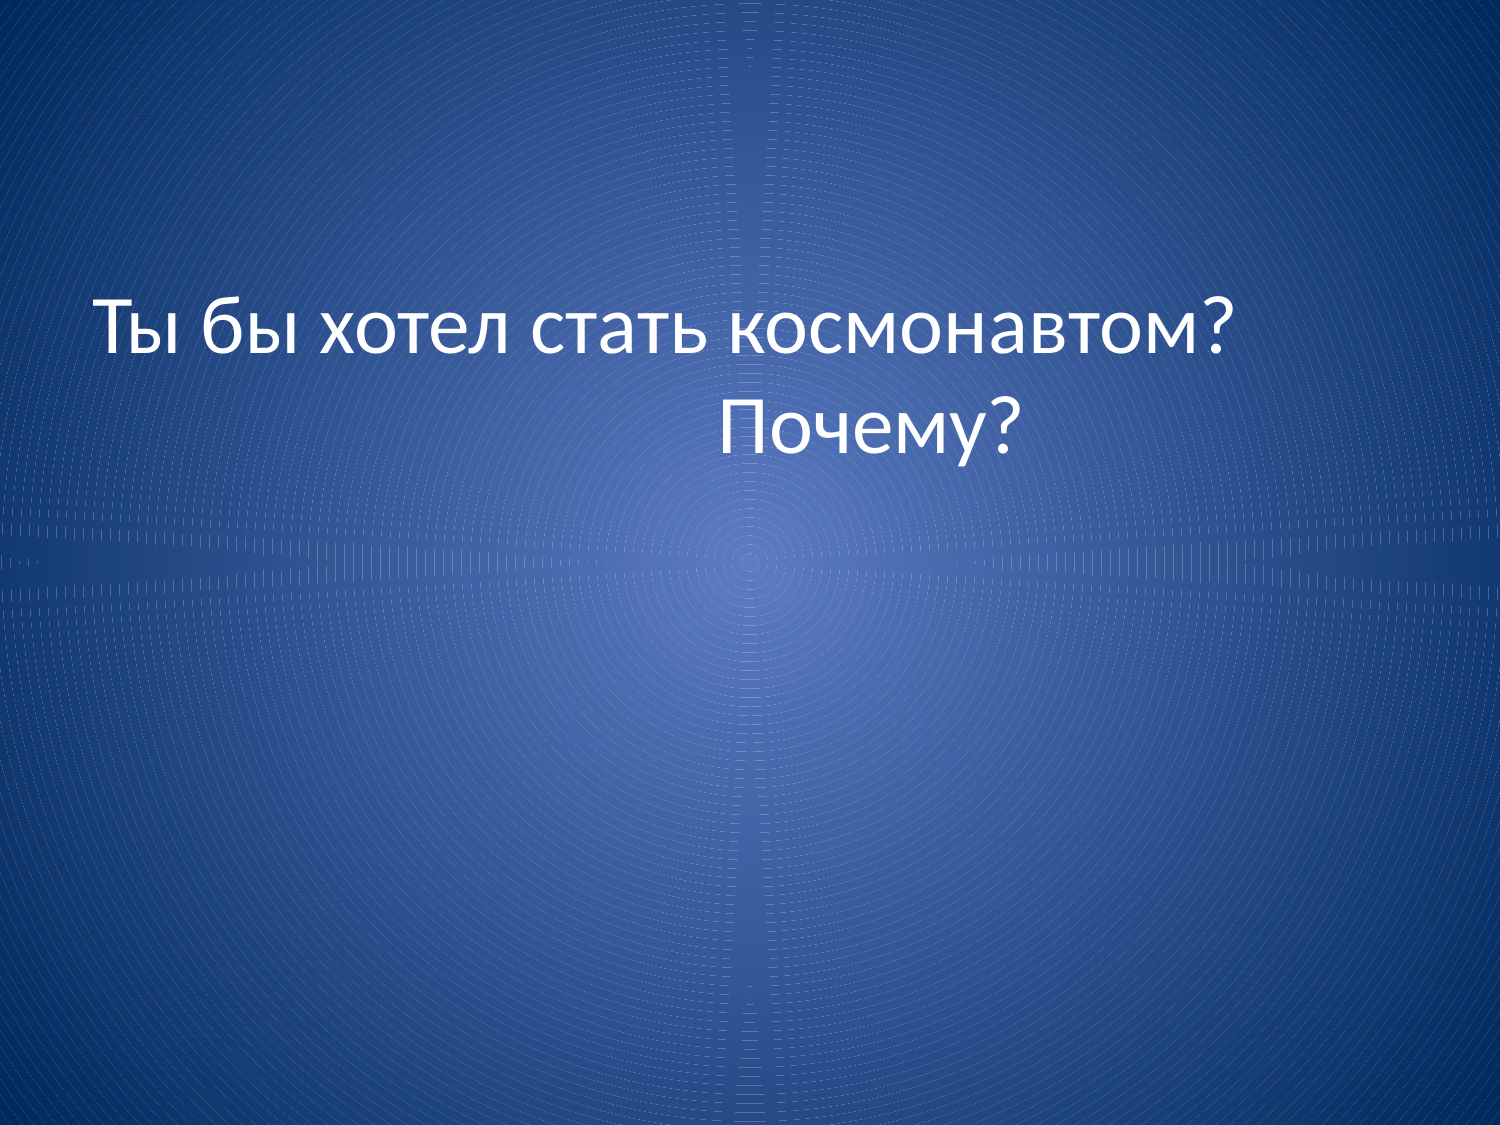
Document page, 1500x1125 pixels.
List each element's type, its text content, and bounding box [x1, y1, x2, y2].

list Ты бы хотел стать космонавтом? Почему? [75, 262, 1425, 1005]
